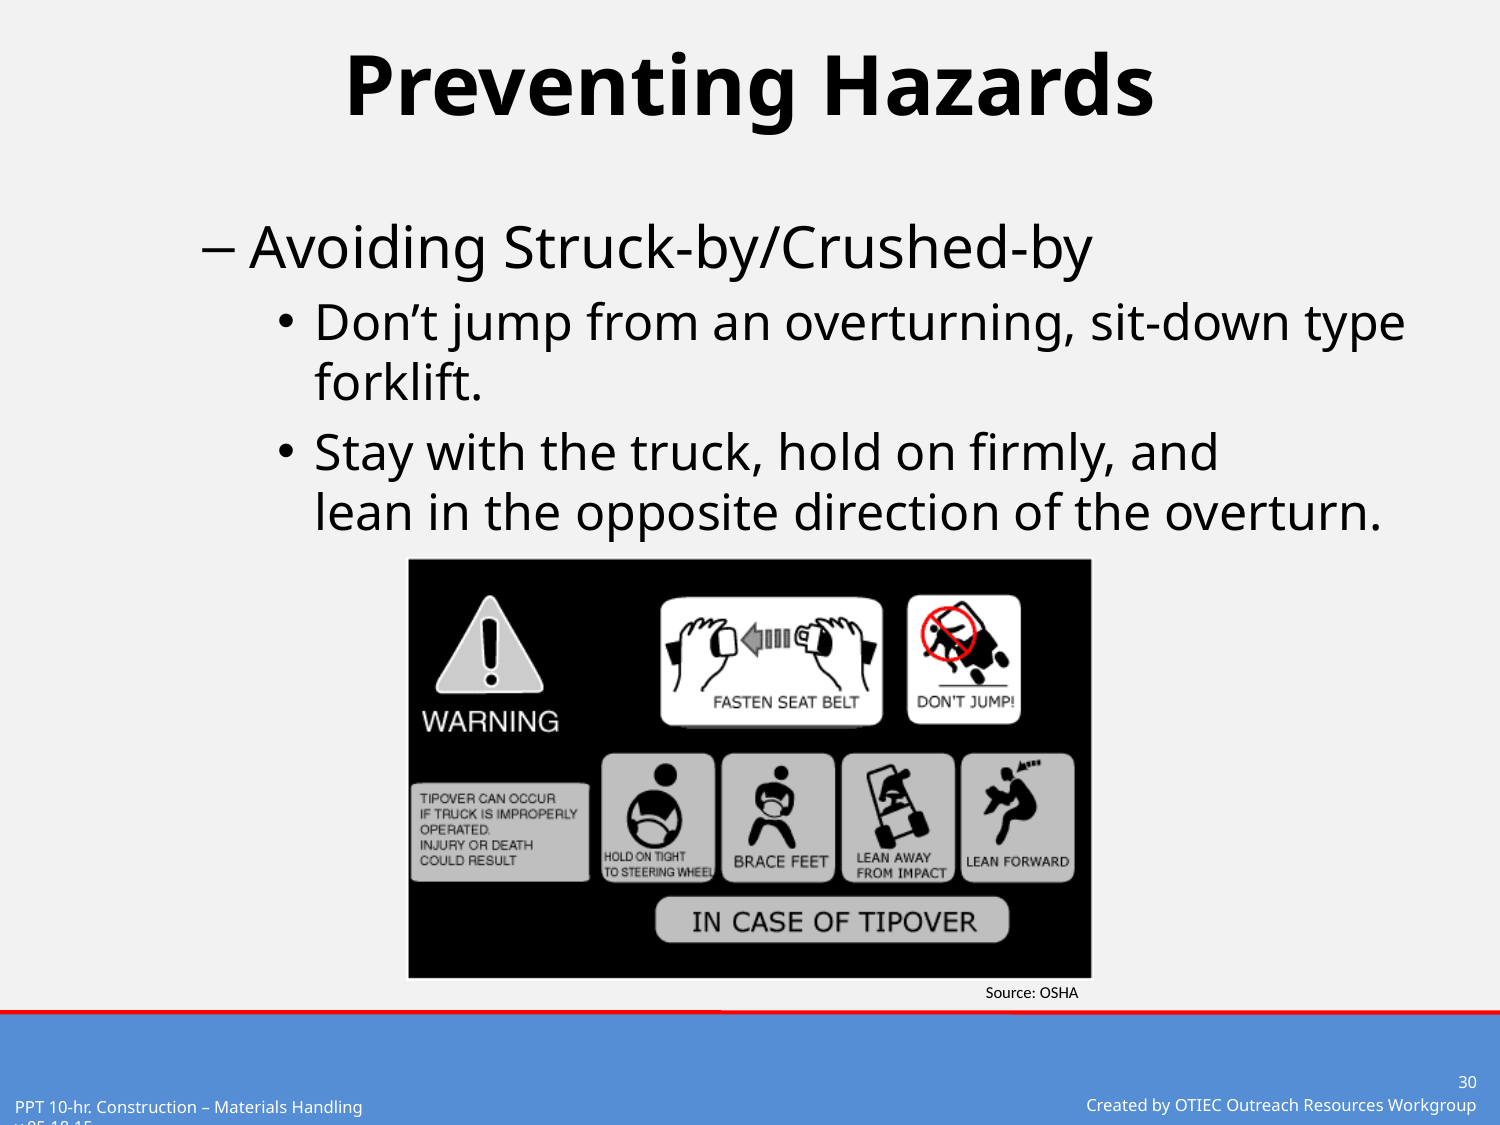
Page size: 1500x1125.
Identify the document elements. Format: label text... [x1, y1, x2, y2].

picture [405, 557, 1094, 982]
title Preventing Hazards [75, 24, 1425, 213]
text_box Source: OSHA [831, 987, 1094, 1009]
list Avoiding Struck-by/Crushed-by Don’t jump from an overturning, sit-down type forklift. Stay with the truck, hold on firmly, and lean in the opposite direction of the overturn. [112, 202, 1425, 684]
